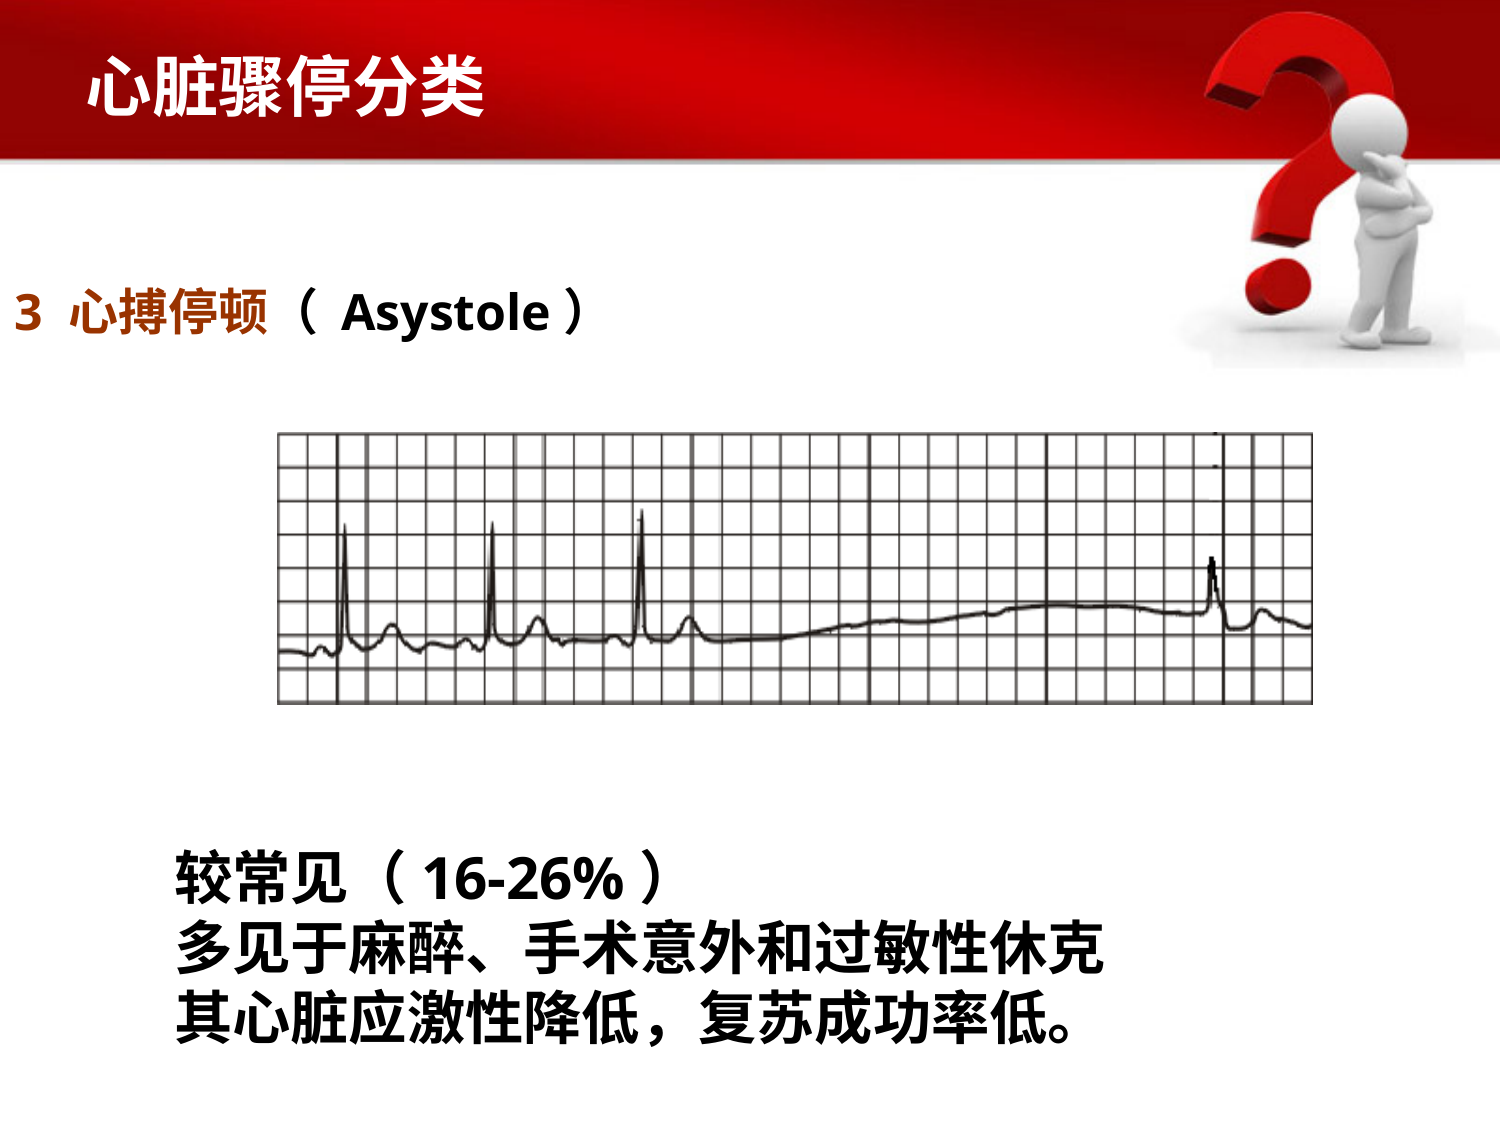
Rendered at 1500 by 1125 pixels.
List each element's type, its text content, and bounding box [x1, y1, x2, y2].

text_box 较常见（16-26%） 多见于麻醉、手术意外和过敏性休克 其心脏应激性降低，复苏成功率低。 [159, 834, 1388, 1059]
title 心脏骤停分类 [70, 31, 1421, 139]
text_box 3 心搏停顿（ Asystole） [0, 243, 1000, 382]
picture [0, 0, 1500, 1125]
